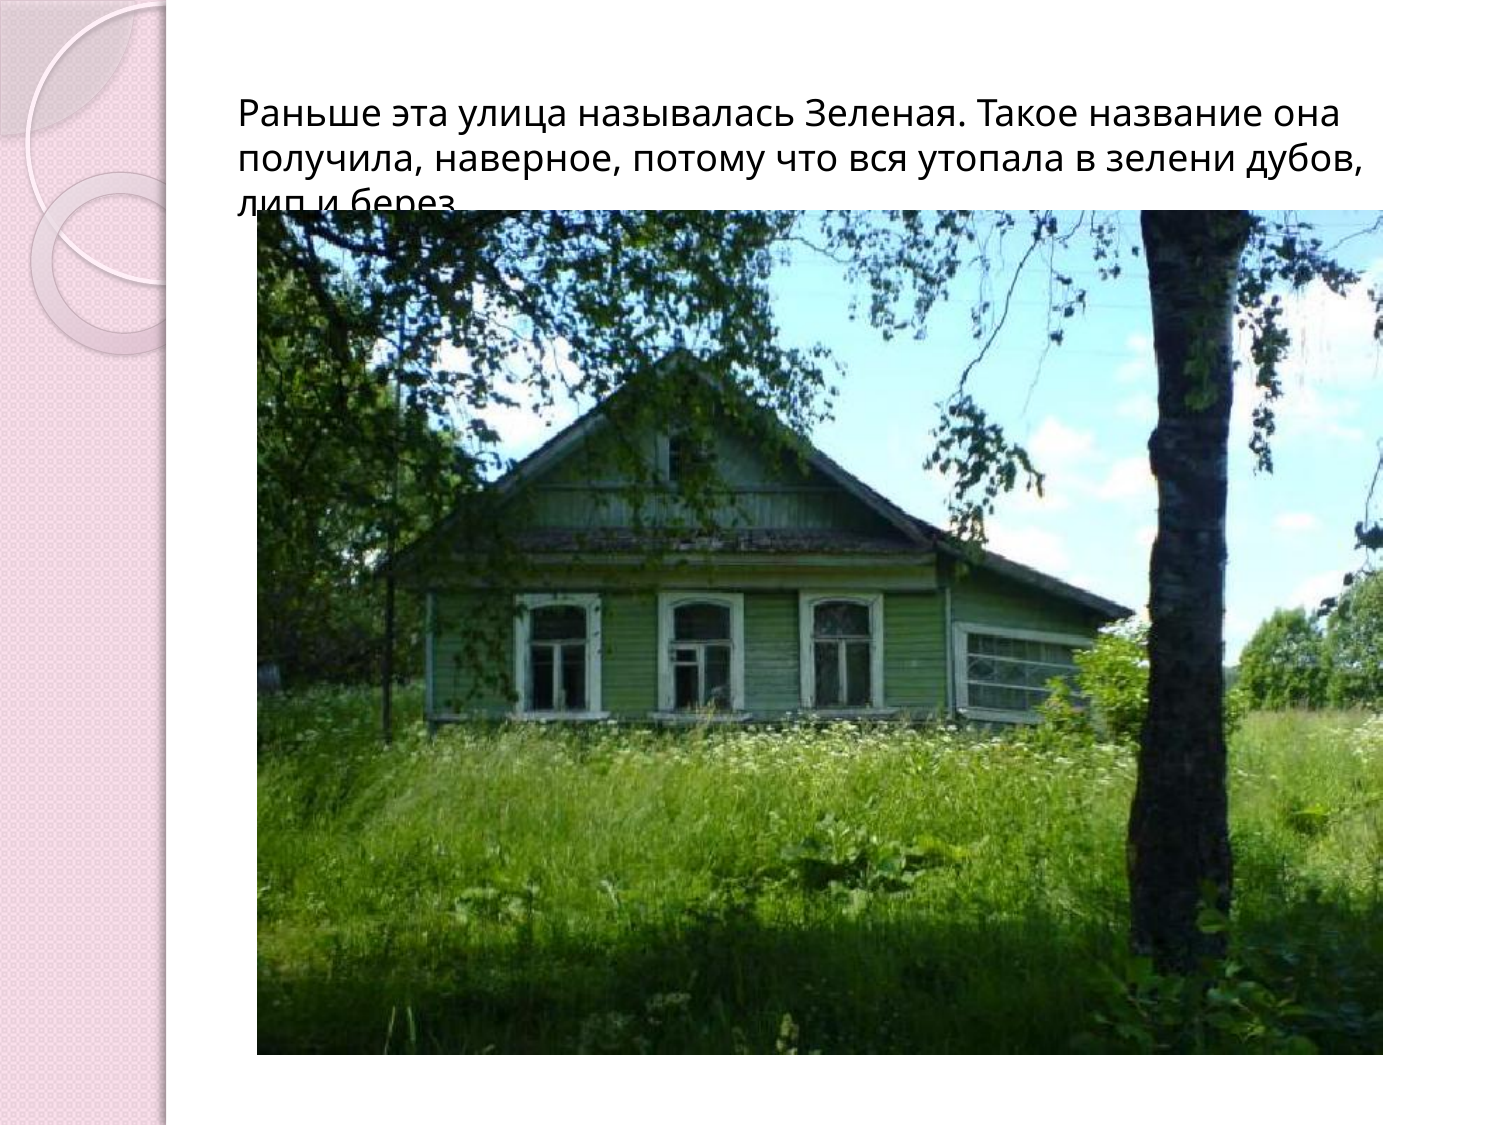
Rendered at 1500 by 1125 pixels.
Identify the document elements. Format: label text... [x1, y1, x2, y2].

text_box Раньше эта улица называлась Зеленая. Такое название она получила, наверное, потому что вся утопала в зелени дубов, лип и берез. [222, 81, 1453, 232]
picture [257, 210, 1383, 1055]
